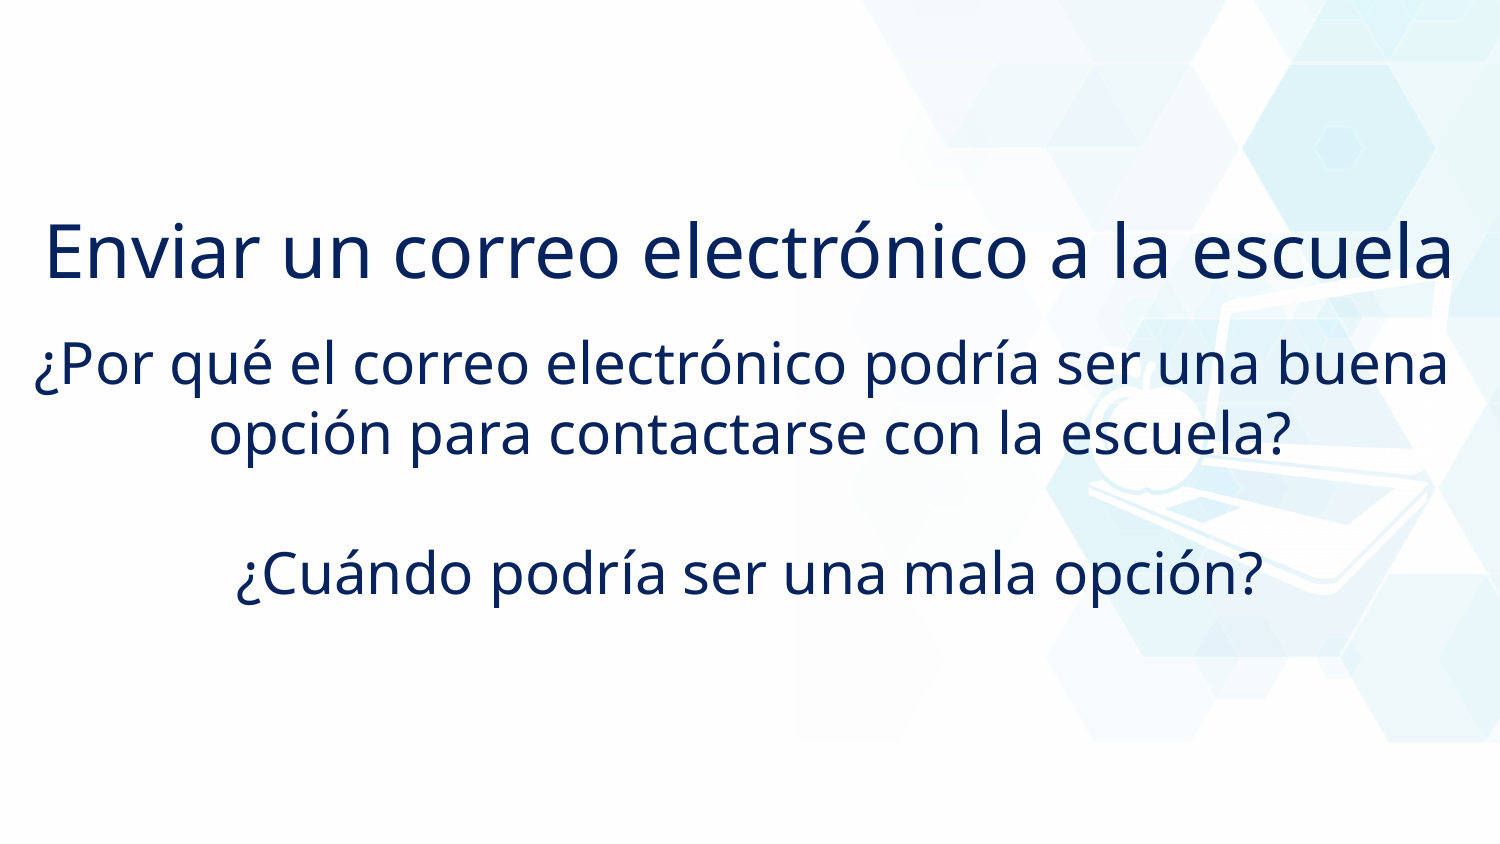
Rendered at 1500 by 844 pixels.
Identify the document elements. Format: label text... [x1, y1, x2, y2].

text_box Enviar un correo electrónico a la escuela [0, 189, 1500, 315]
text_box ¿Por qué el correo electrónico podría ser una buena opción para contactarse con la escuela? ¿Cuándo podría ser una mala opción? [0, 315, 1500, 655]
